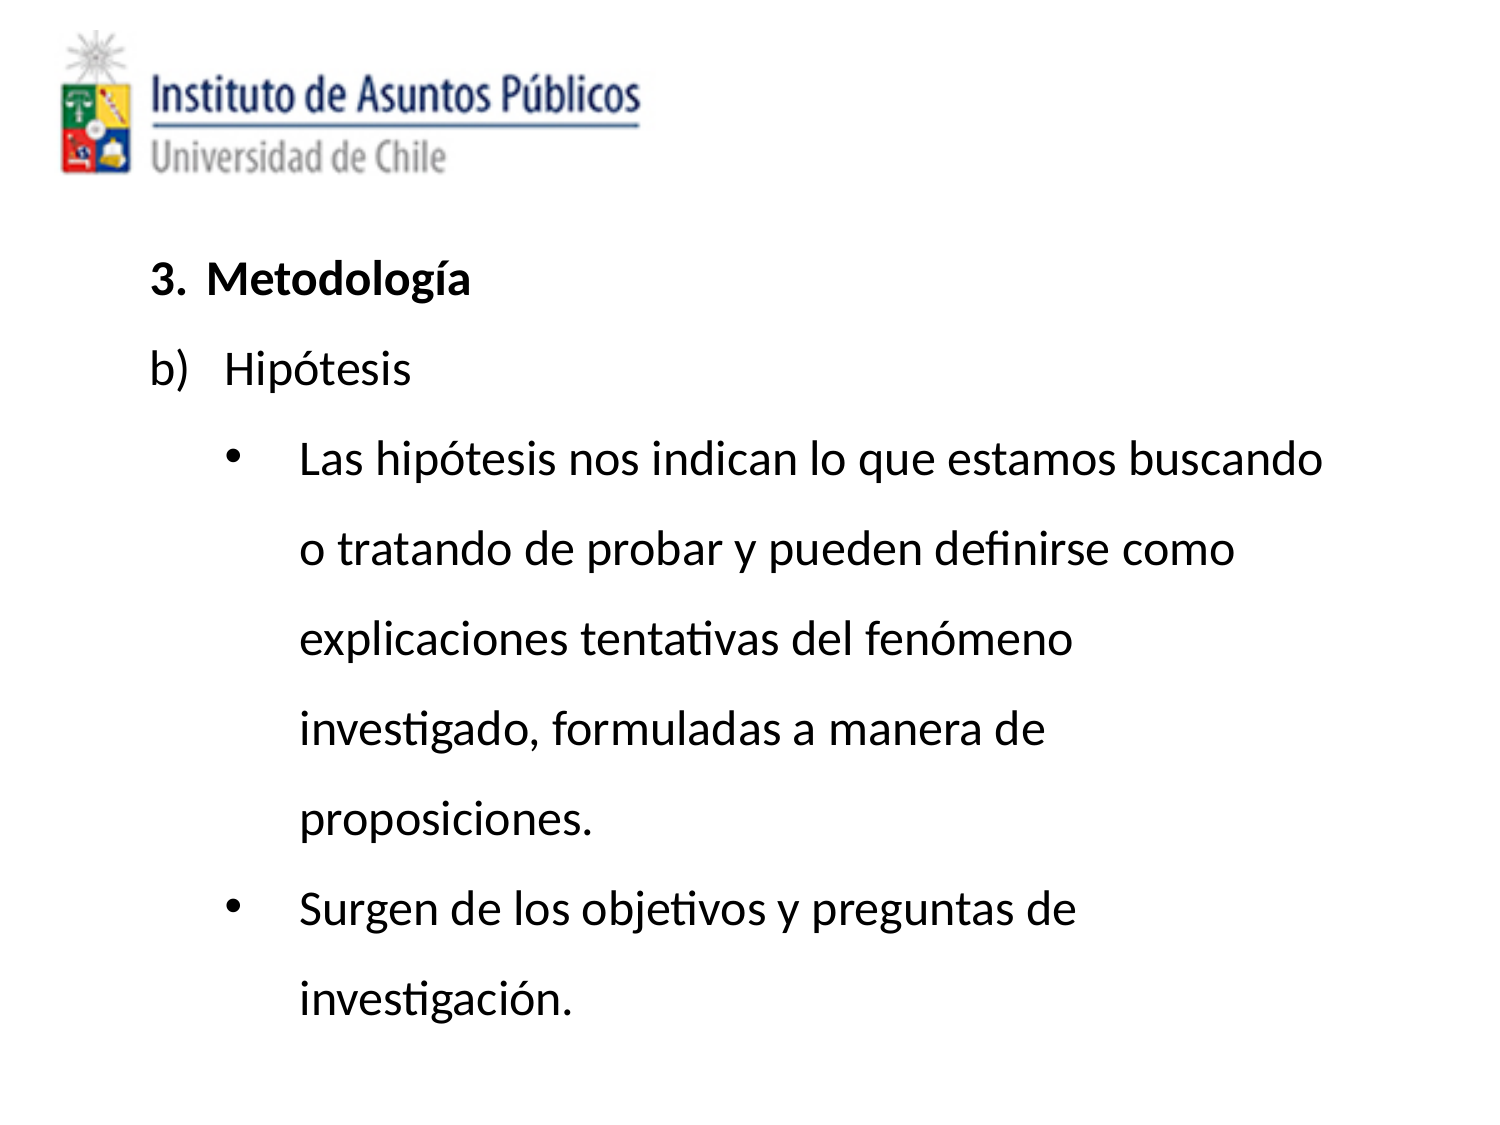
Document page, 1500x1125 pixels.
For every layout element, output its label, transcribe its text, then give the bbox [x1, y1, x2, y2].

text_box Metodología Hipótesis Las hipótesis nos indican lo que estamos buscando o tratando de probar y pueden definirse como explicaciones tentativas del fenómeno investigado, formuladas a manera de proposiciones. Surgen de los objetivos y preguntas de investigación. [134, 208, 1340, 1078]
picture [29, 30, 705, 209]
